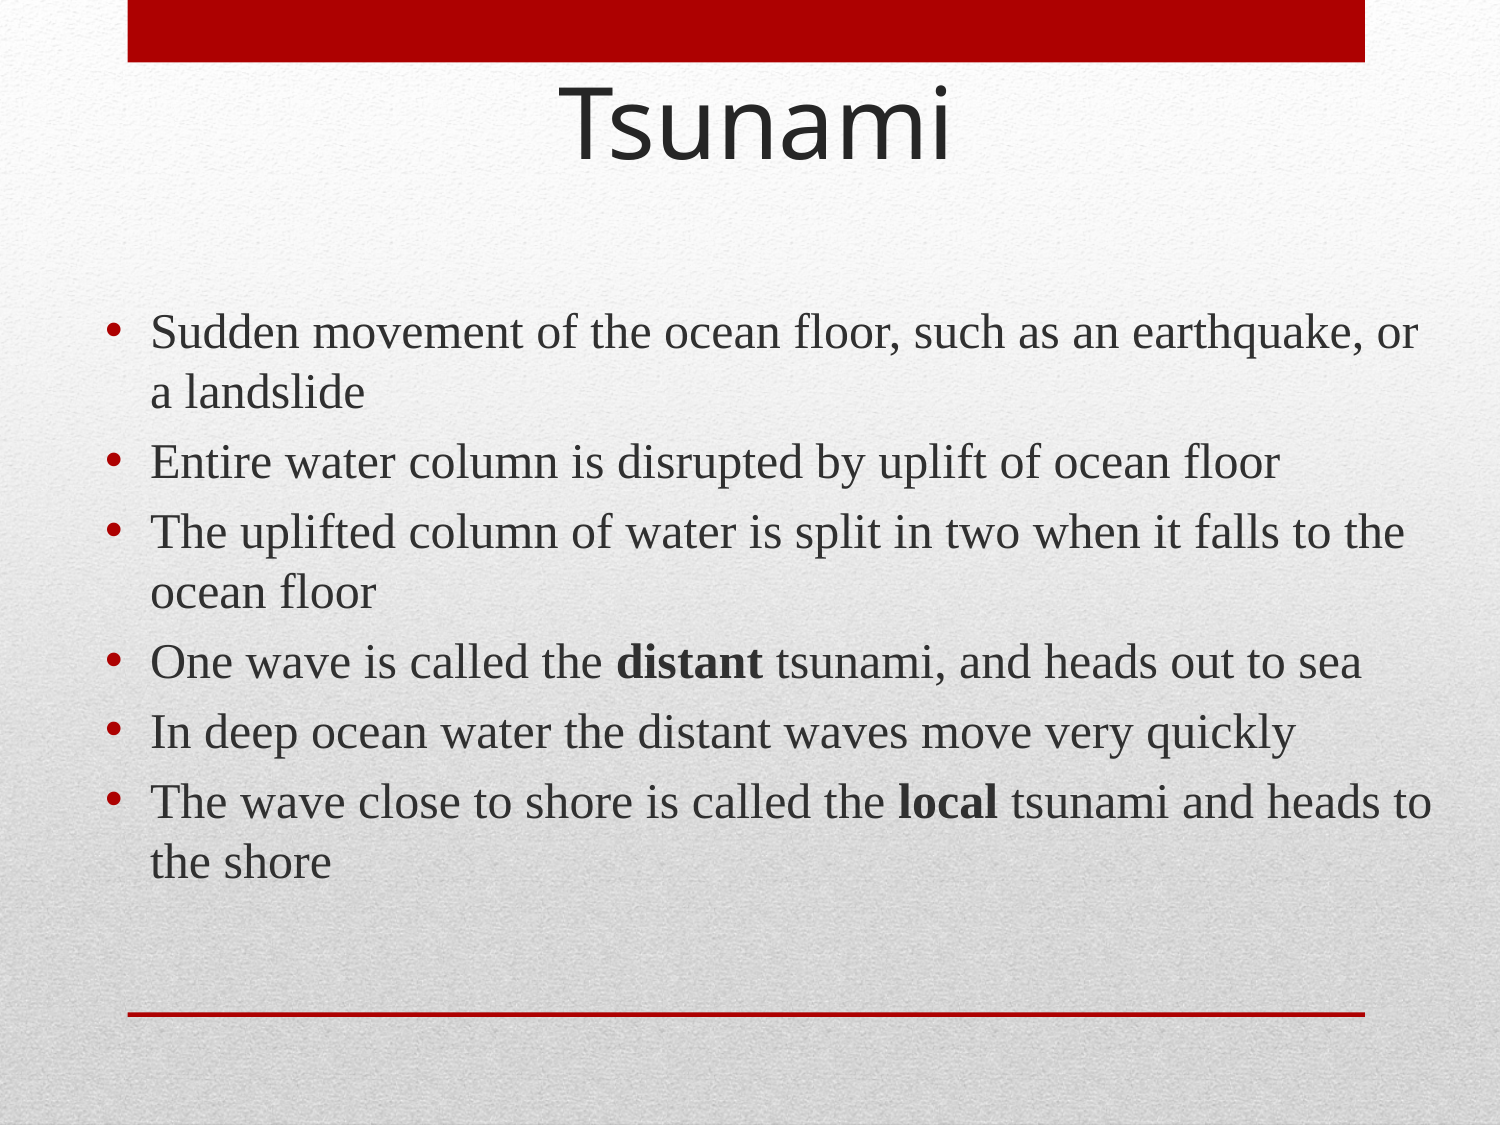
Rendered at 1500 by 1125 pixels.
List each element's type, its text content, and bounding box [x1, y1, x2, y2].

title Tsunami [187, 0, 1325, 188]
list Sudden movement of the ocean floor, such as an earthquake, or a landslide Entire water column is disrupted by uplift of ocean floor The uplifted column of water is split in two when it falls to the ocean floor One wave is called the distant tsunami, and heads out to sea In deep ocean water the distant waves move very quickly The wave close to shore is called the local tsunami and heads to the shore [37, 174, 1463, 1013]
